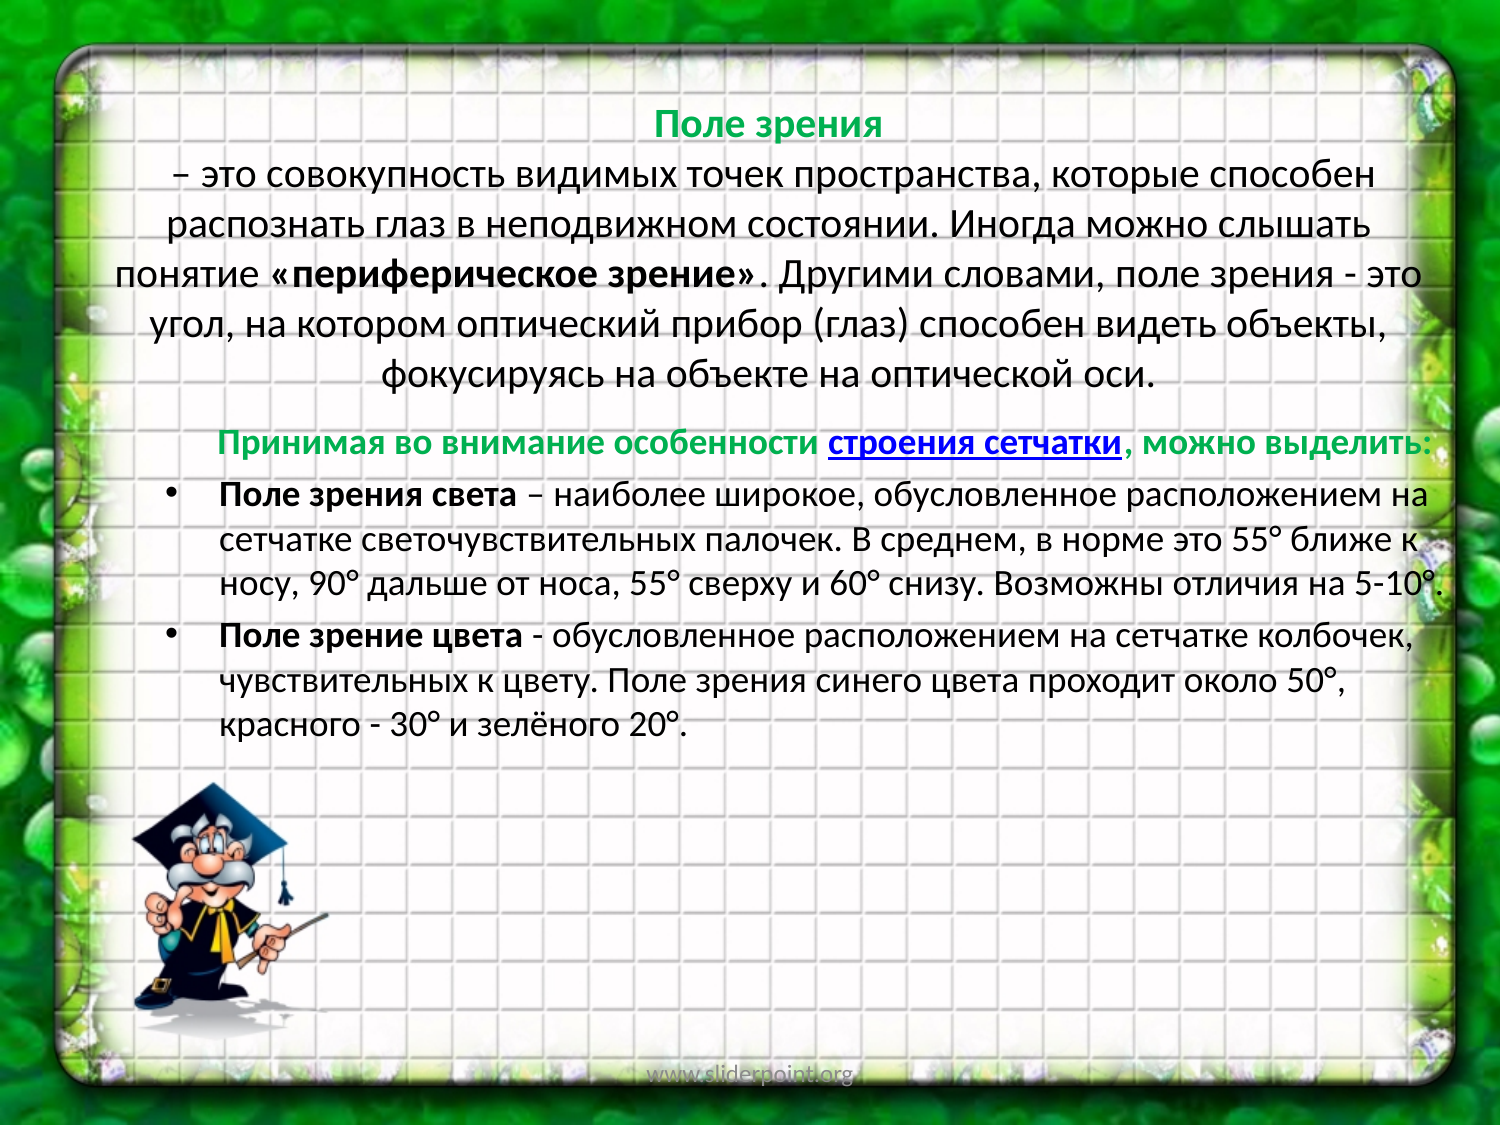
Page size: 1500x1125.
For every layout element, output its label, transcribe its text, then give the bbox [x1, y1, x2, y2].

footer www.sliderpoint.org [512, 1042, 988, 1103]
list Принимая во внимание особенности строения сетчатки, можно выделить: Поле зрения света – наиболее широкое, обусловленное расположением на сетчатке светочувствительных палочек. В среднем, в норме это 55° ближе к носу, 90° дальше от носа, 55° сверху и 60° снизу. Возможны отличия на 5-10°. Поле зрение цвета - обусловленное расположением на сетчатке колбочек, чувствительных к цвету. Поле зрения синего цвета проходит около 50°, красного - 30° и зелёного 20°. [150, 410, 1500, 786]
picture [0, 0, 1500, 1125]
title Поле зрения – это совокупность видимых точек пространства, которые способен распознать глаз в неподвижном состоянии. Иногда можно слышать понятие «периферическое зрение». Другими словами, поле зрения - это угол, на котором оптический прибор (глаз) способен видеть объекты, фокусируясь на объекте на оптической оси. [93, 152, 1444, 340]
